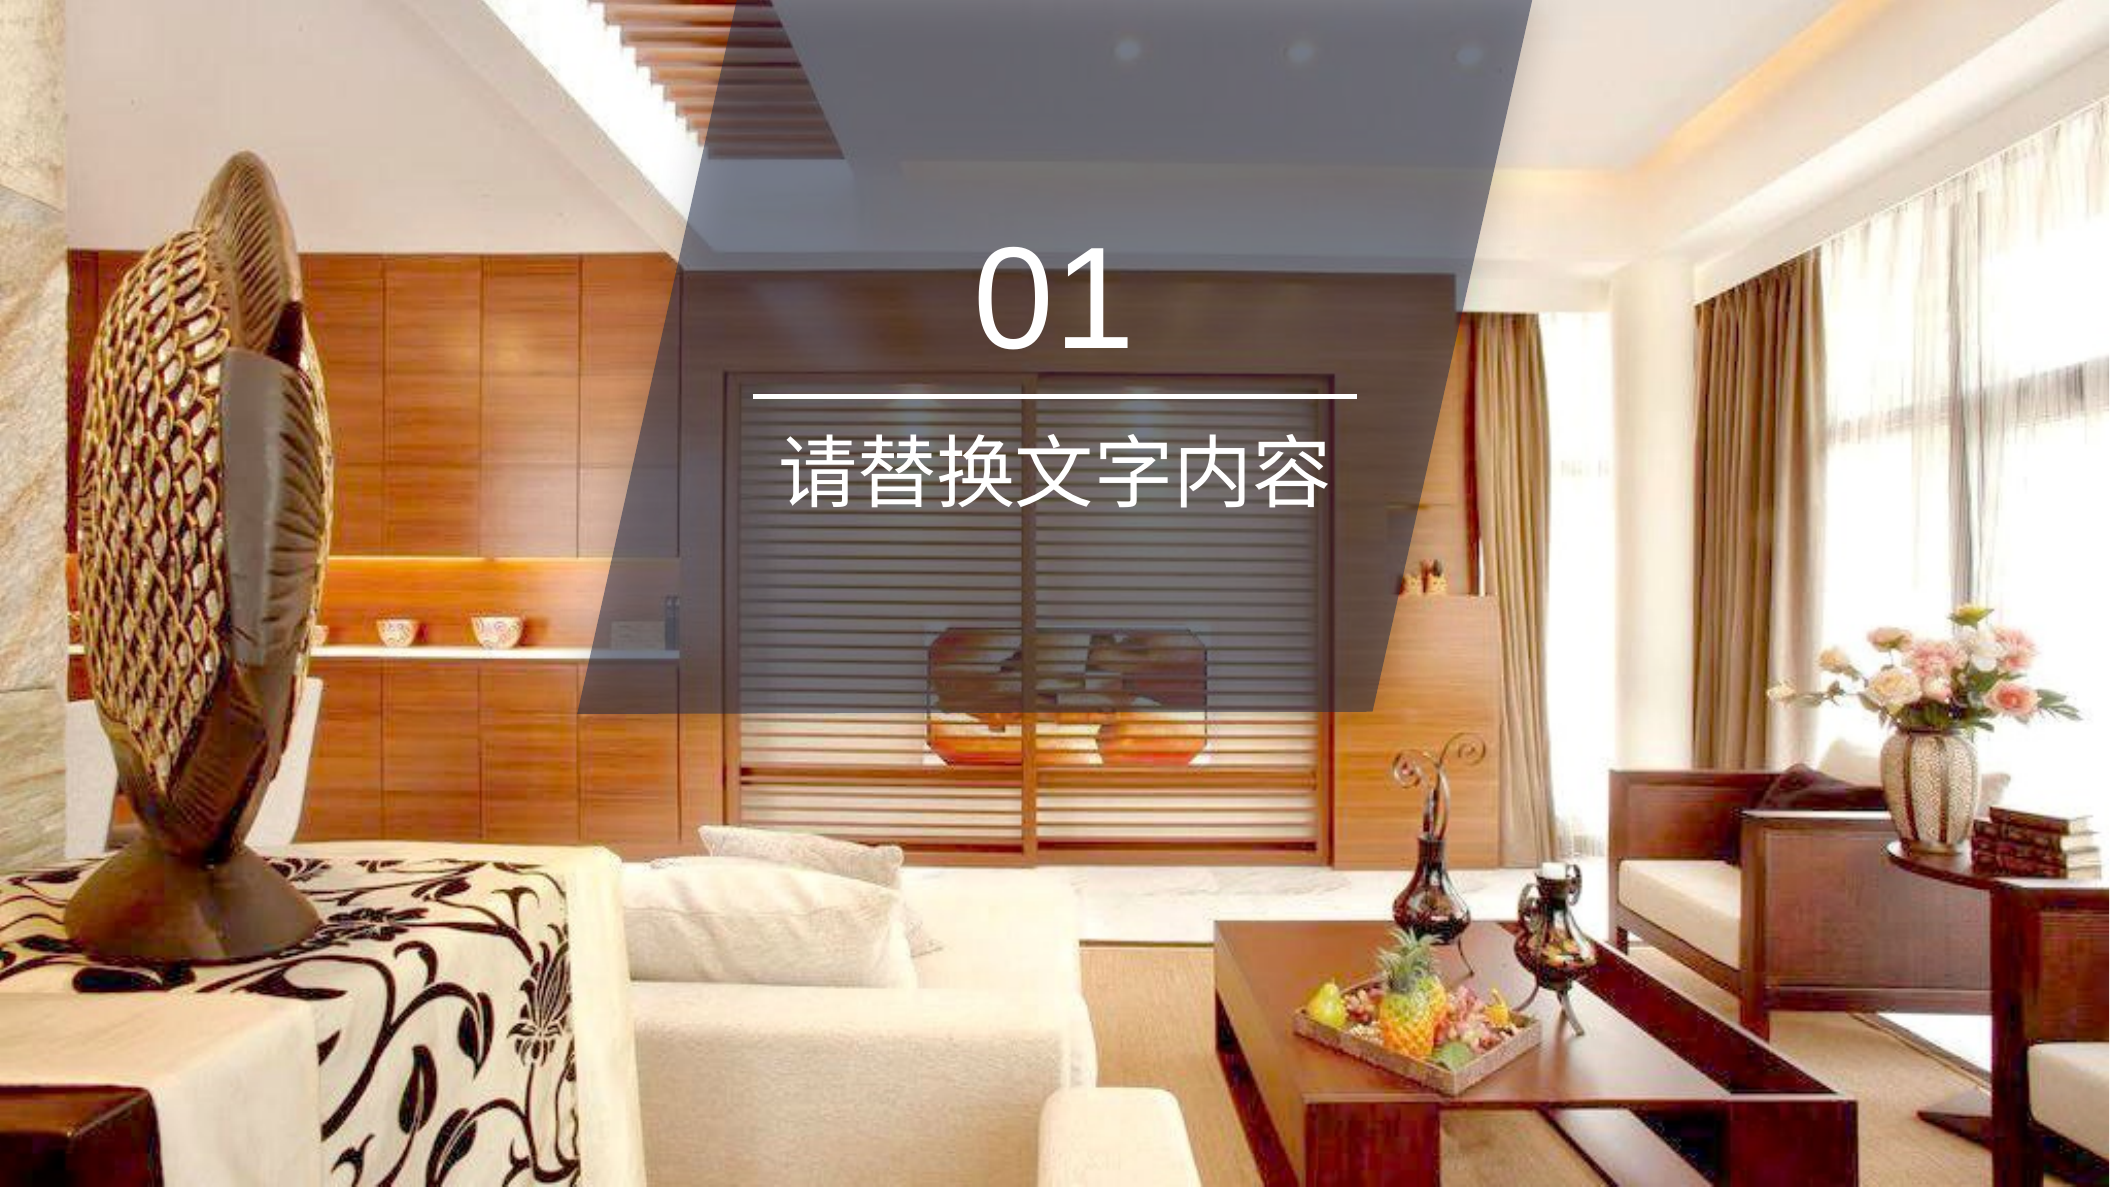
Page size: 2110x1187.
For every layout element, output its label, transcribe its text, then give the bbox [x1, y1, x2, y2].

text_box 请替换文字内容 [734, 422, 1375, 518]
text_box [0, 0, 2110, 1187]
text_box 01 [934, 203, 1175, 378]
text_box [575, 0, 1534, 716]
